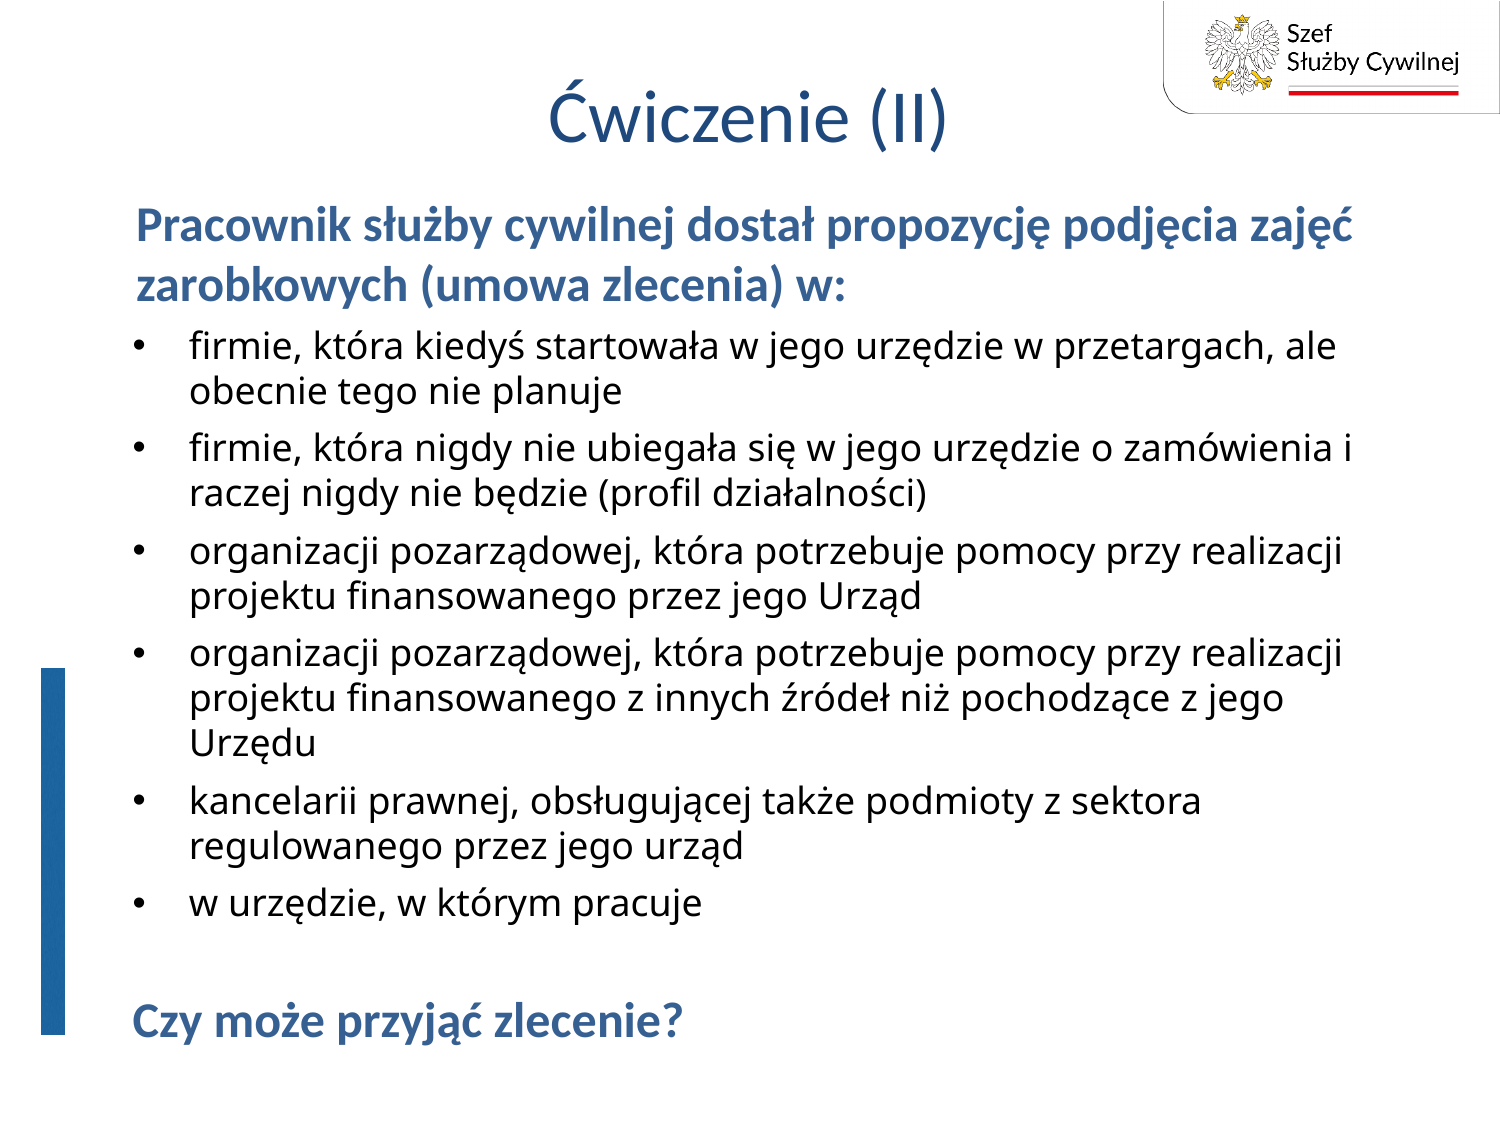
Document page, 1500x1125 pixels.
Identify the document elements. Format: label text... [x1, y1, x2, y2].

picture [41, 668, 65, 1035]
title Ćwiczenie (II) [100, 60, 1400, 185]
text_box firmie, która kiedyś startowała w jego urzędzie w przetargach, ale obecnie tego nie planuje firmie, która nigdy nie ubiegała się w jego urzędzie o zamówienia i raczej nigdy nie będzie (profil działalności) organizacji pozarządowej, która potrzebuje pomocy przy realizacji projektu finansowanego przez jego Urząd organizacji pozarządowej, która potrzebuje pomocy przy realizacji projektu finansowanego z innych źródeł niż pochodzące z jego Urzędu kancelarii prawnej, obsługującej także podmioty z sektora regulowanego przez jego urząd w urzędzie, w którym pracuje Czy może przyjąć zlecenie? [117, 314, 1382, 1055]
text_box Pracownik służby cywilnej dostał propozycję podjęcia zajęć zarobkowych (umowa zlecenia) w: [121, 184, 1386, 320]
picture [1163, 0, 1500, 114]
